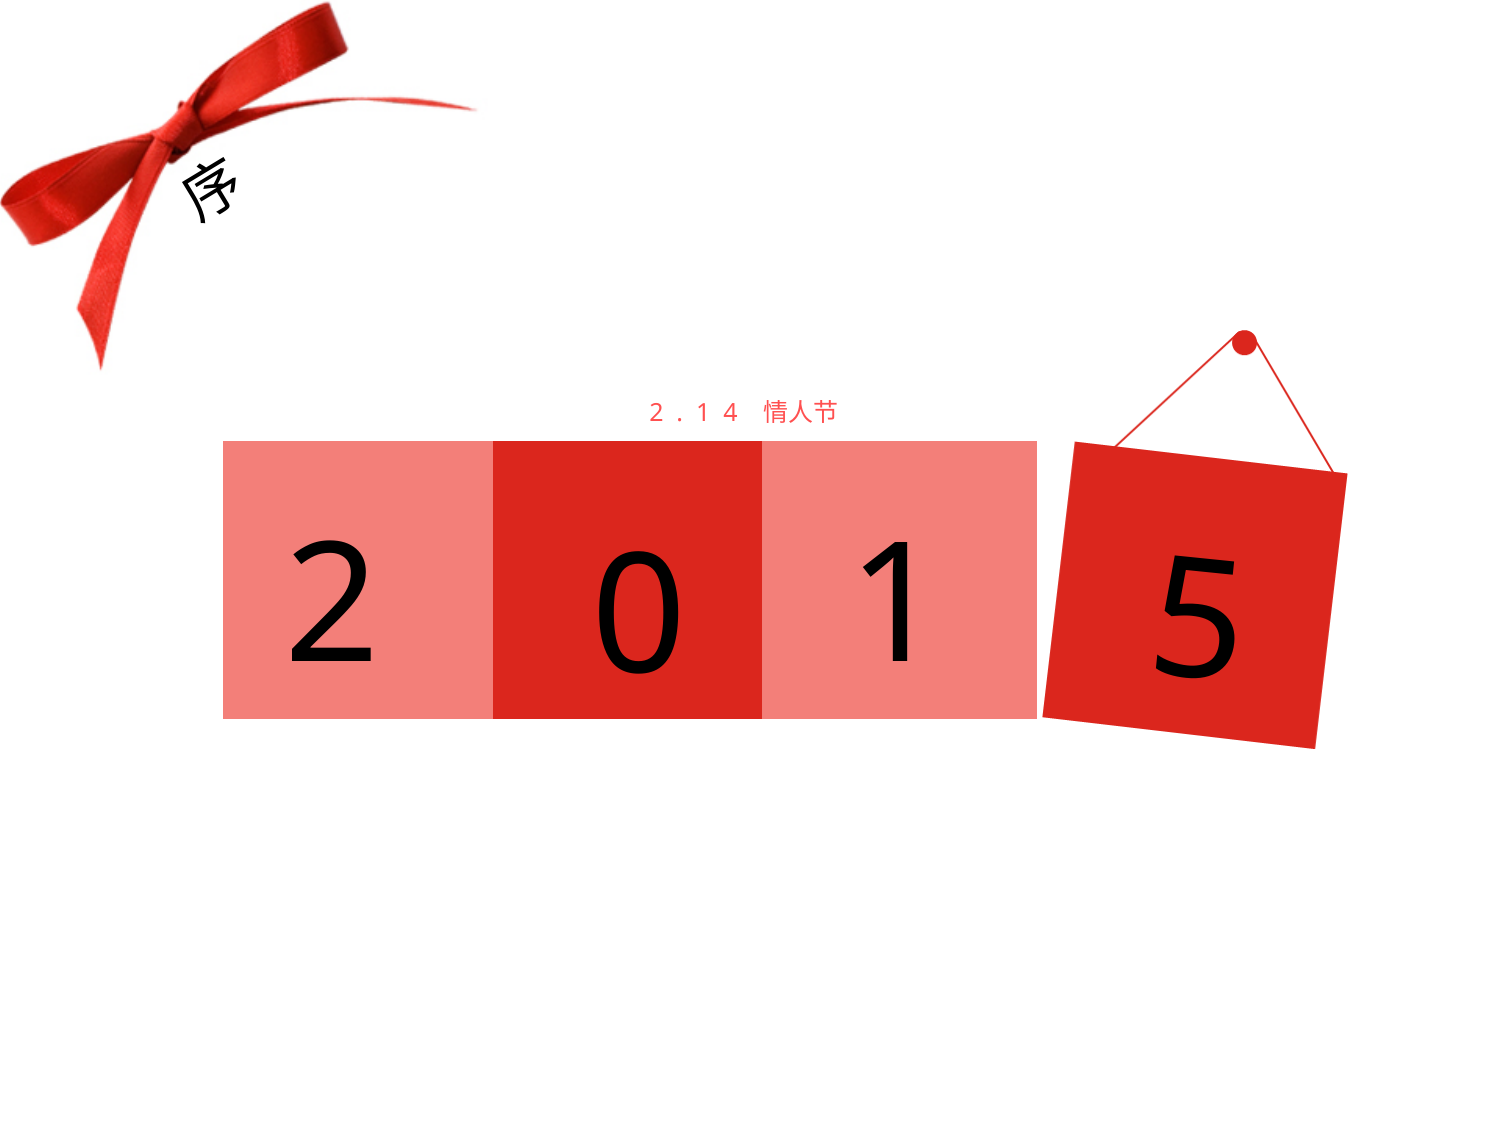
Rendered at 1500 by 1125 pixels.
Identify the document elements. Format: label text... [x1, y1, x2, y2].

text_box 2 . 1 4 情人节 [634, 389, 854, 434]
text_box 序 [151, 58, 386, 247]
picture [0, 0, 1500, 1125]
